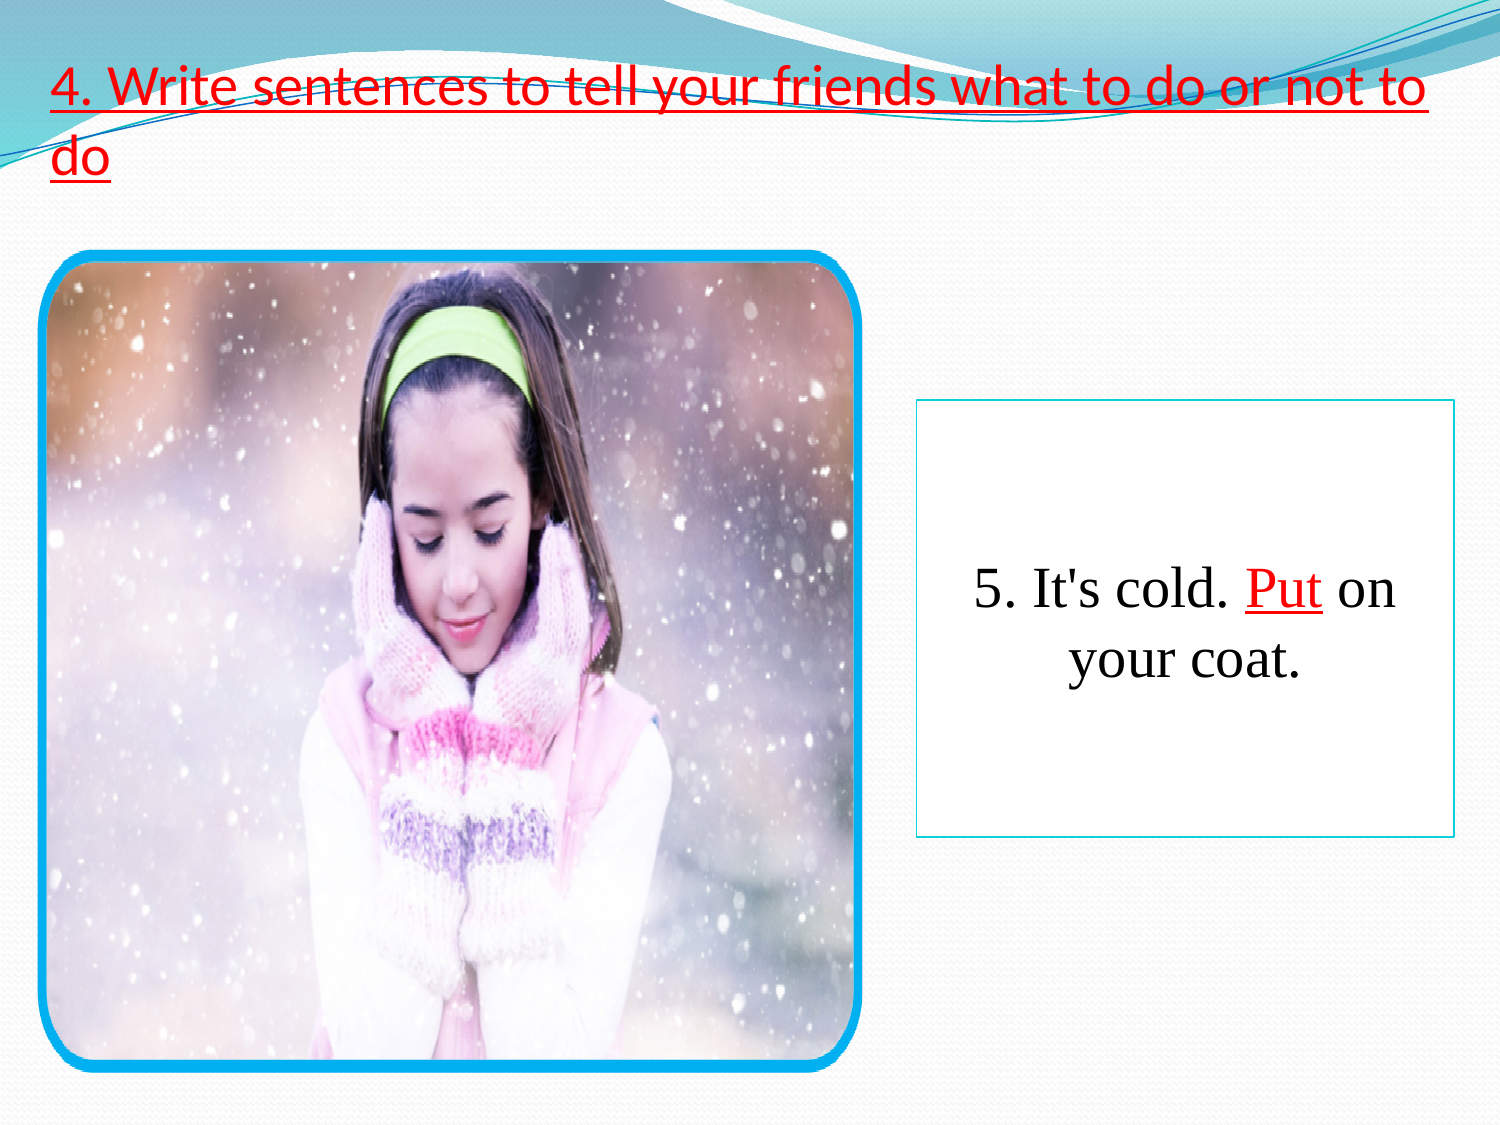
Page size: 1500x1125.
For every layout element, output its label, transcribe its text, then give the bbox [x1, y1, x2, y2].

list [37, 249, 863, 1076]
text_box 5. It's cold. Put on your coat. [916, 399, 1455, 838]
title 4. Write sentences to tell your friends what to do or not to do [50, 0, 1450, 188]
